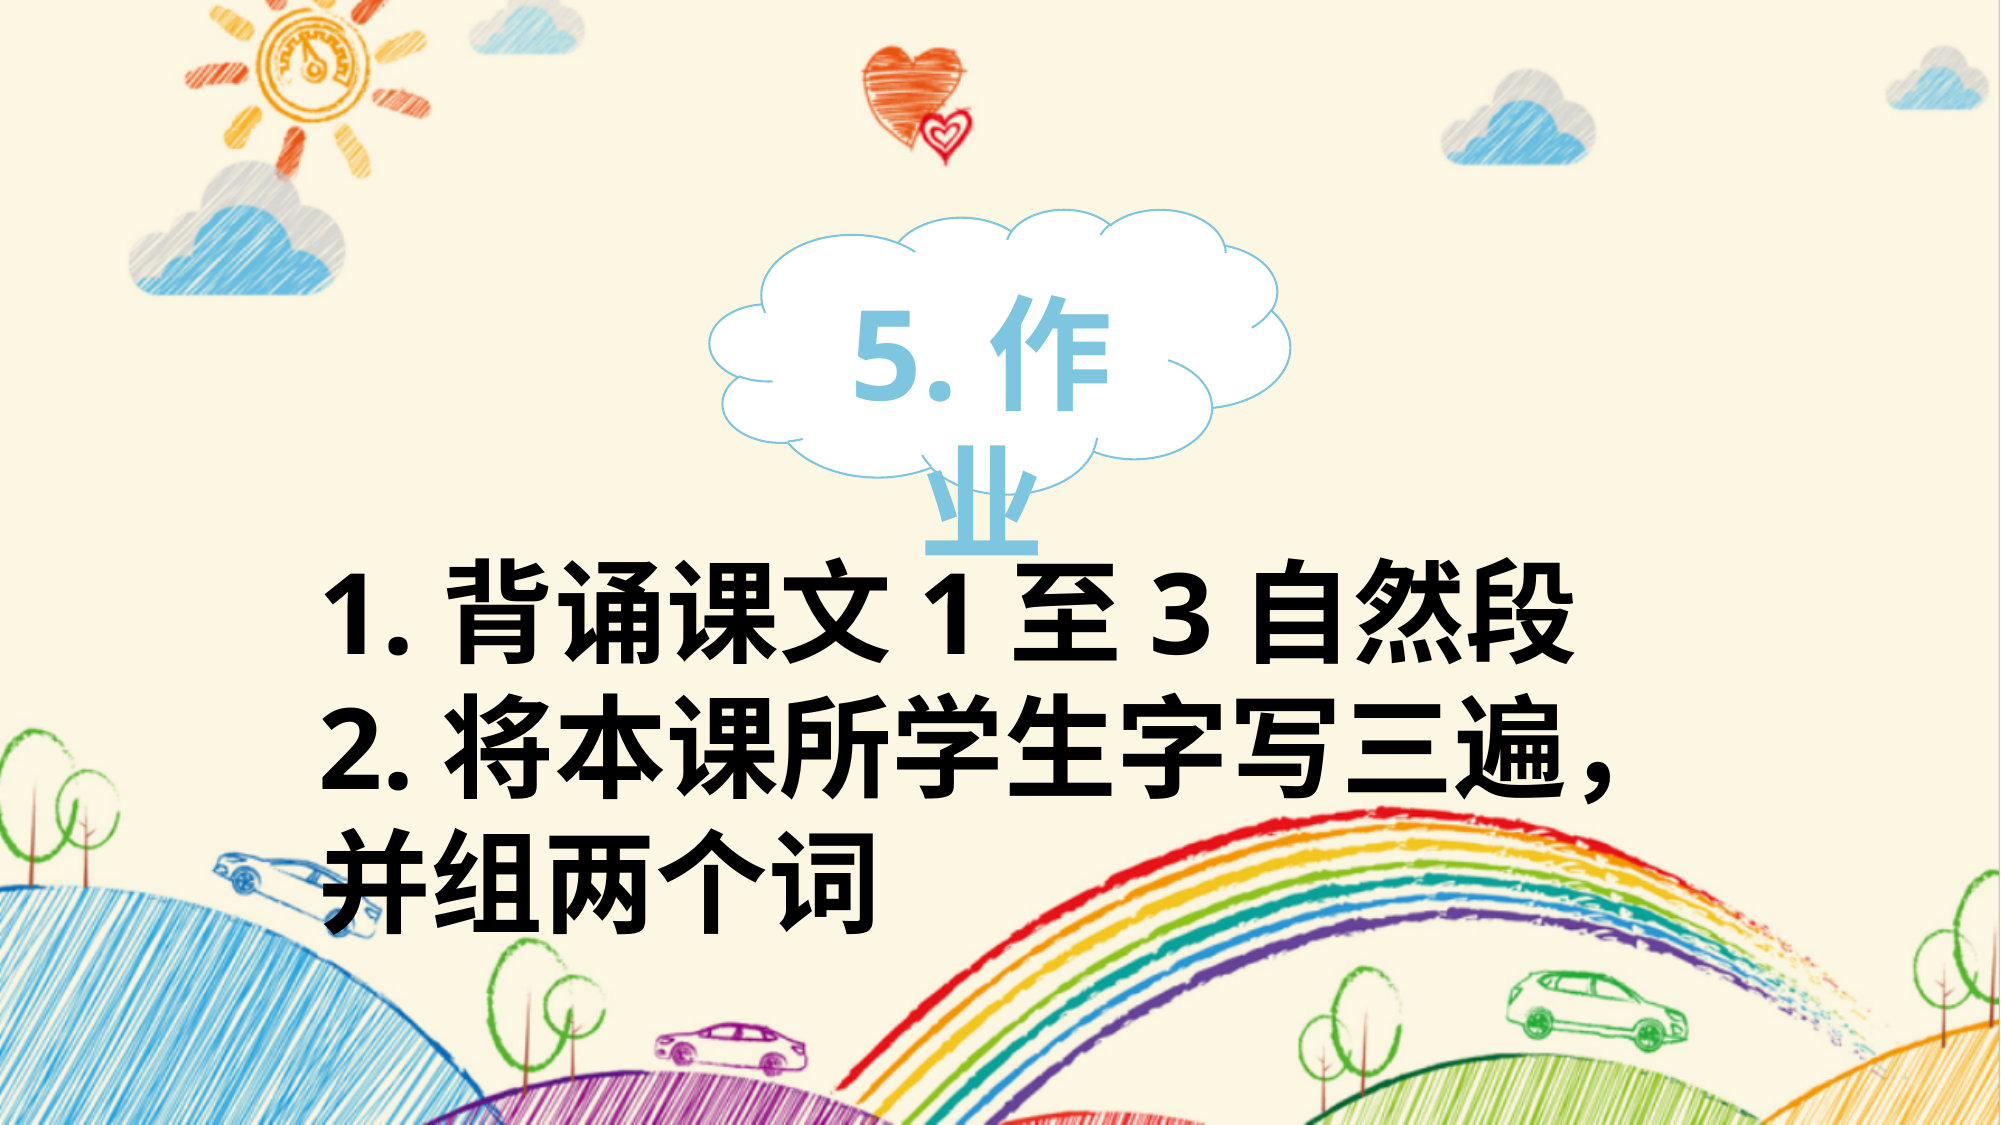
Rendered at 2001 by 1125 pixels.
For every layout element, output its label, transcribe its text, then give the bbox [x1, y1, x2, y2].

text_box 1.背诵课文1至3自然段 2.将本课所学生字写三遍，并组两个词 [303, 534, 1697, 955]
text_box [709, 208, 1291, 494]
picture [0, 0, 2001, 1125]
